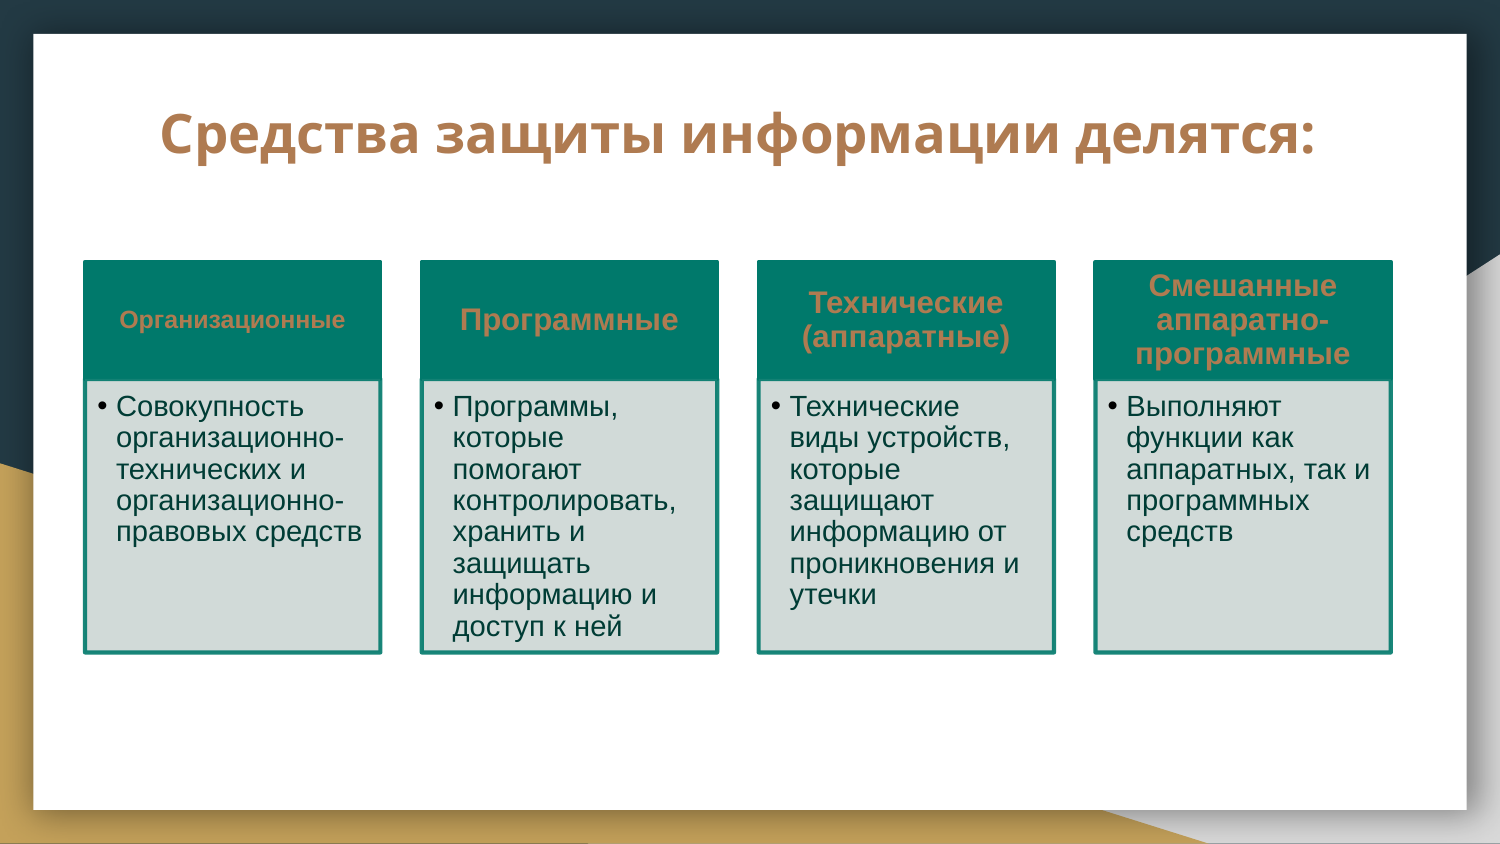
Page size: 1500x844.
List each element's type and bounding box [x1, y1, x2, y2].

text_box [84, 70, 1392, 844]
